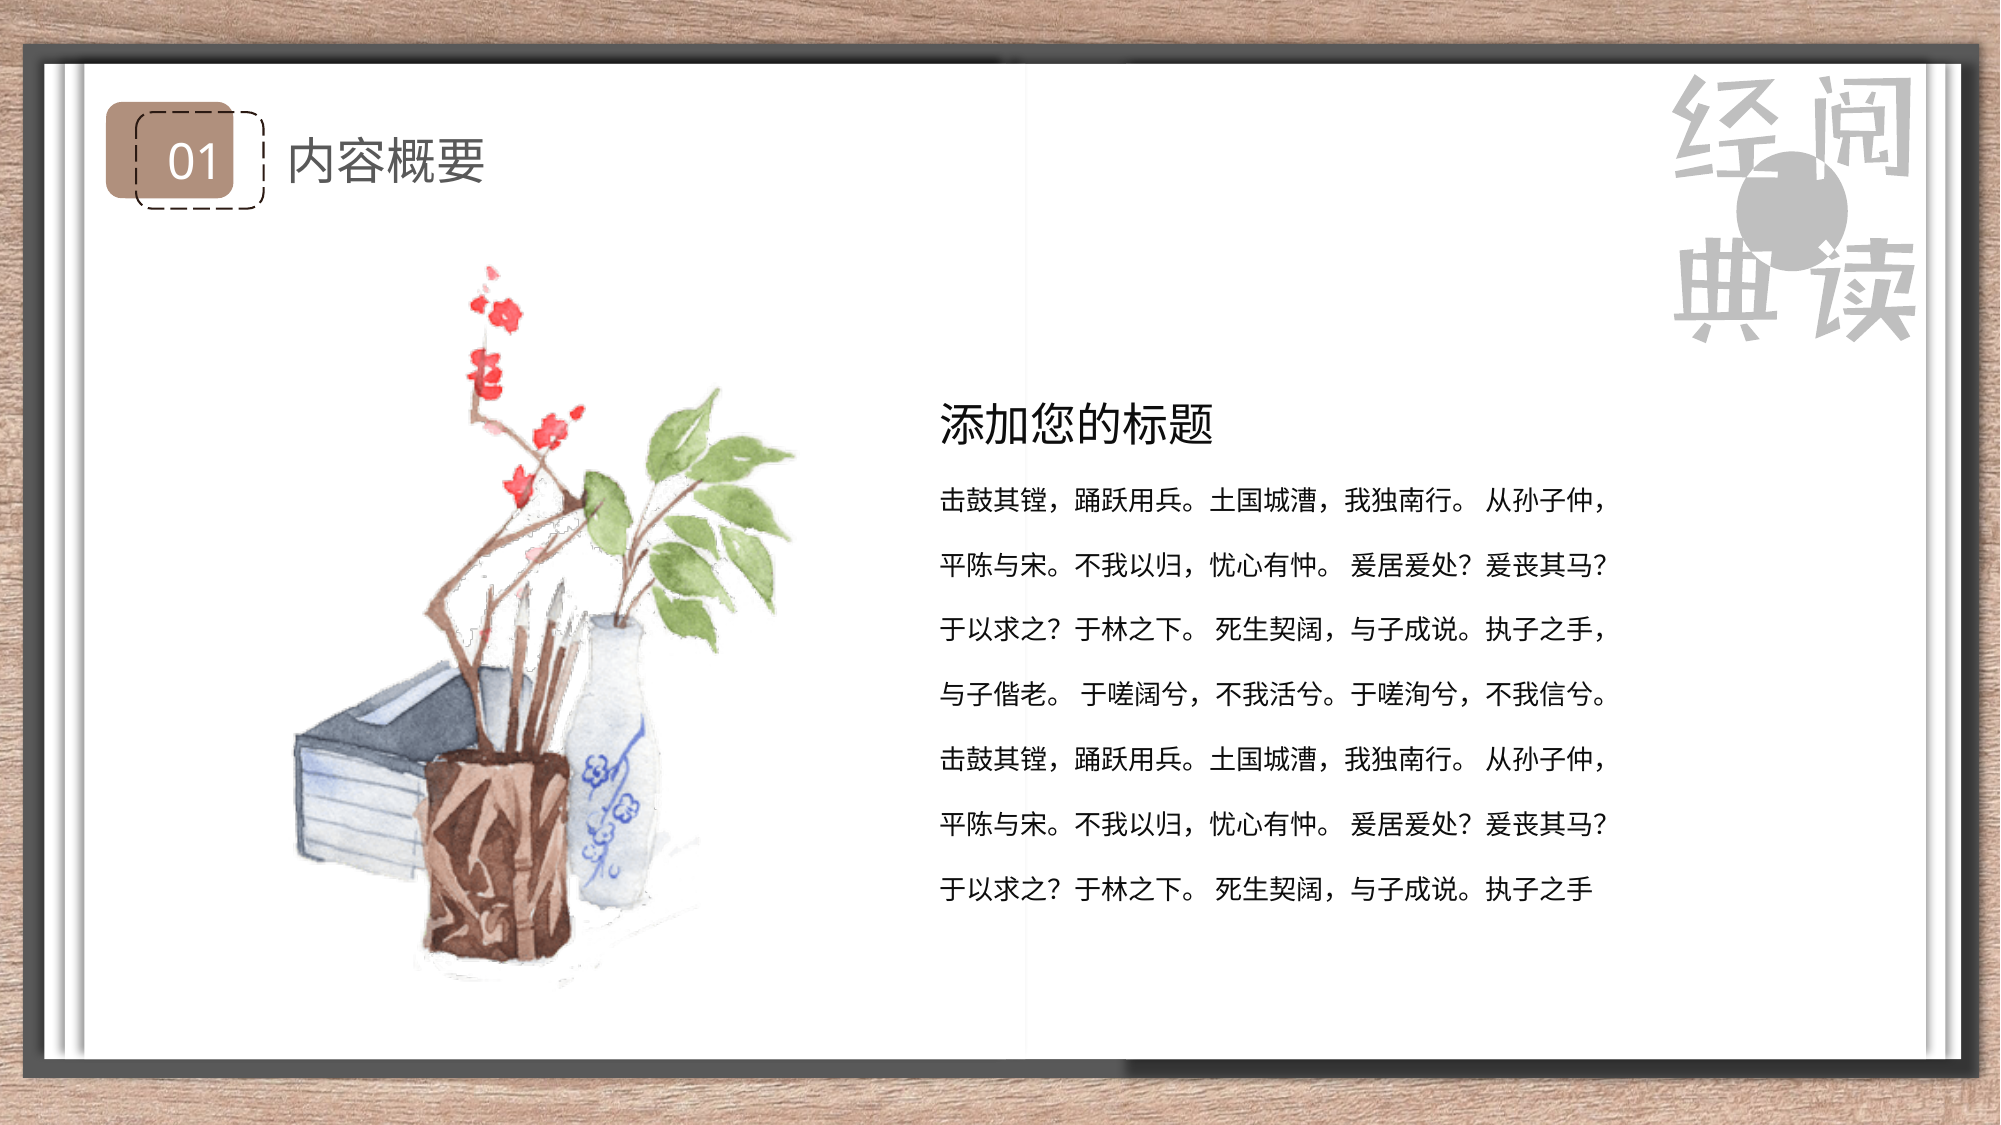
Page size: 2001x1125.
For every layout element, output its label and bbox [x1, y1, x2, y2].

picture [0, 0, 2000, 1125]
text_box [105, 101, 264, 209]
text_box [44, 63, 1962, 1060]
